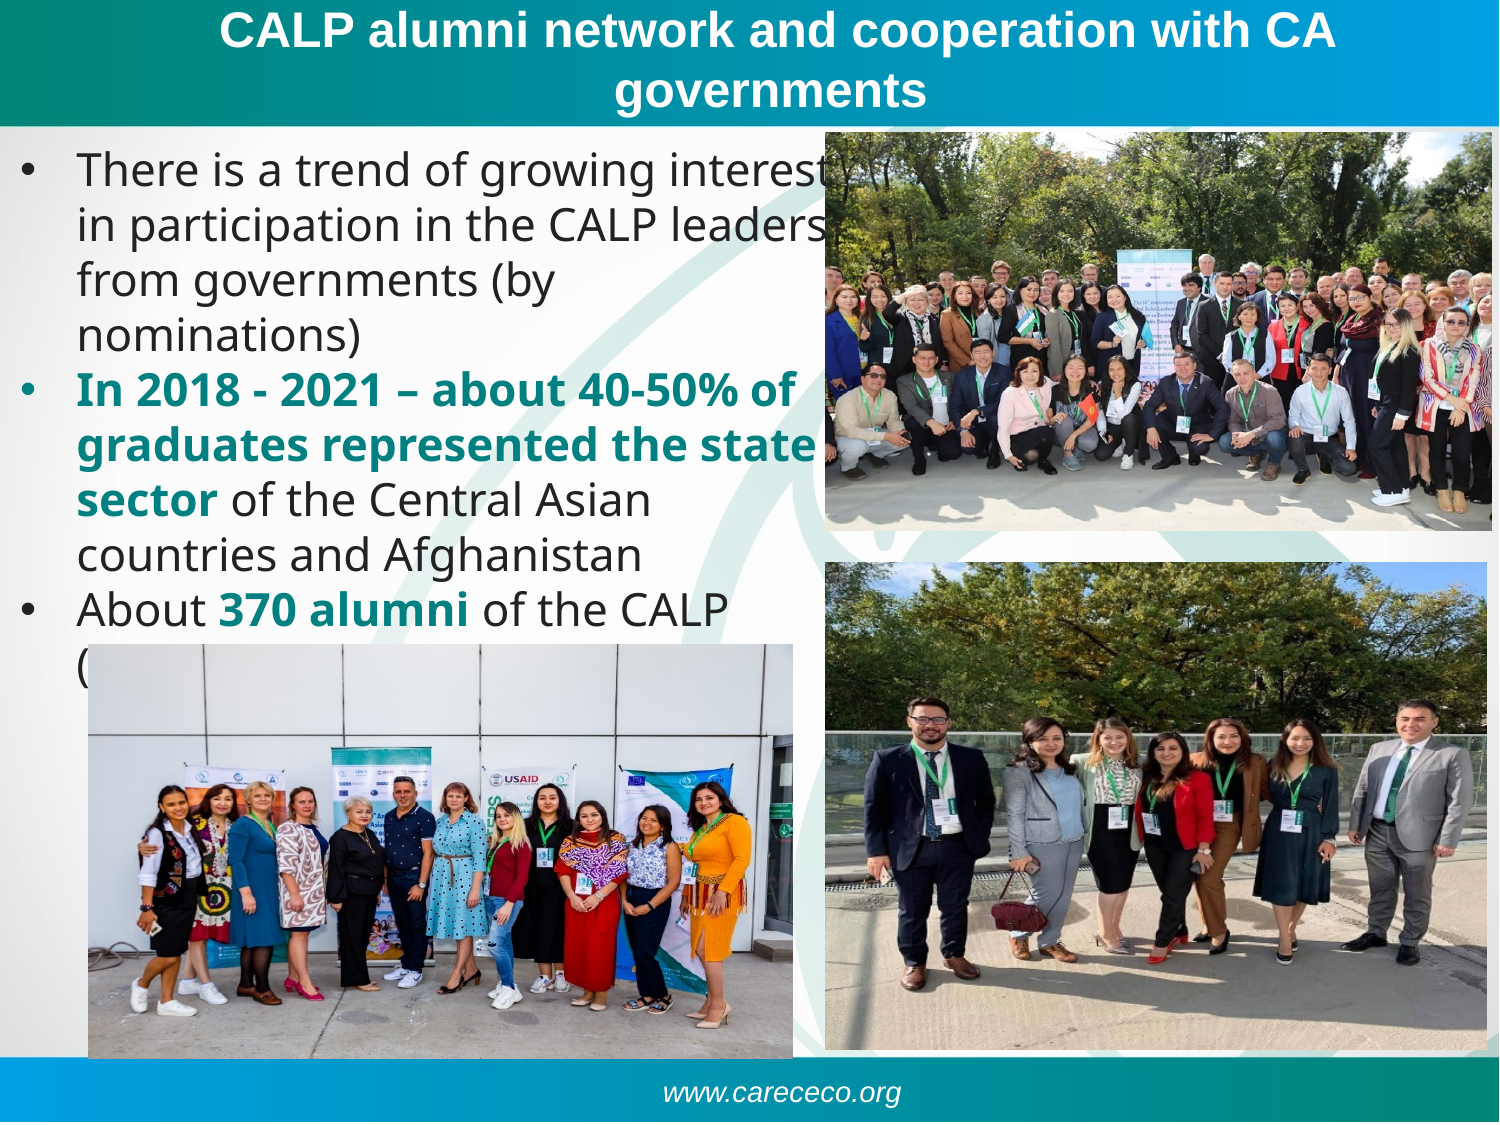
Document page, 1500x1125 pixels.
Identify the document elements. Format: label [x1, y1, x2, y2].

picture [88, 644, 794, 1059]
text_box [825, 132, 1492, 1051]
text_box [0, 0, 1499, 1122]
